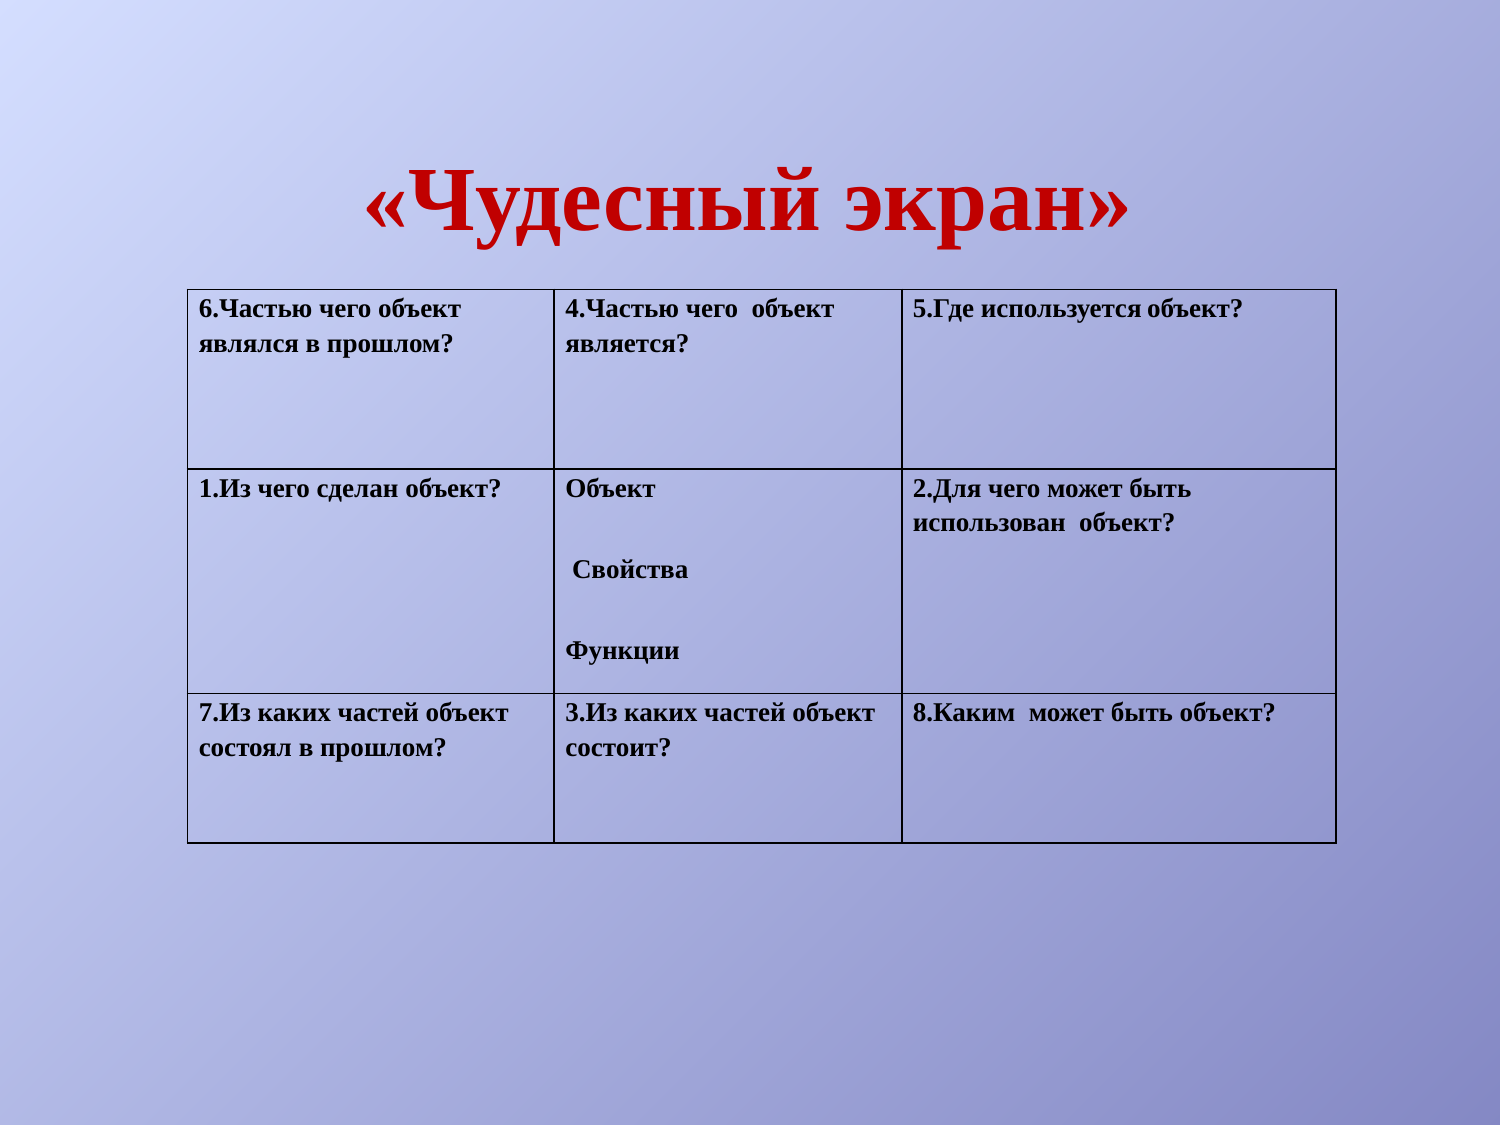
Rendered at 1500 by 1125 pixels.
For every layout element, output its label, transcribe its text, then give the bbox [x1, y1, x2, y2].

table_cell 8.Каким может быть объект? [903, 694, 1335, 842]
table_cell 1.Из чего сделан объект? [188, 470, 553, 693]
table_header 6.Частью чего объект являлся в прошлом? [188, 290, 553, 468]
table_cell 2.Для чего может быть использован объект? [903, 470, 1335, 693]
title «Чудесный экран» [112, 93, 1383, 293]
table_cell 3.Из каких частей объект состоит? [555, 694, 901, 842]
table_header 4.Частью чего объект является? [555, 290, 901, 468]
table_cell 7.Из каких частей объект состоял в прошлом? [188, 694, 553, 842]
table_header 5.Где используется объект? [903, 290, 1335, 468]
table_cell Объект Свойства Функции [555, 470, 901, 693]
